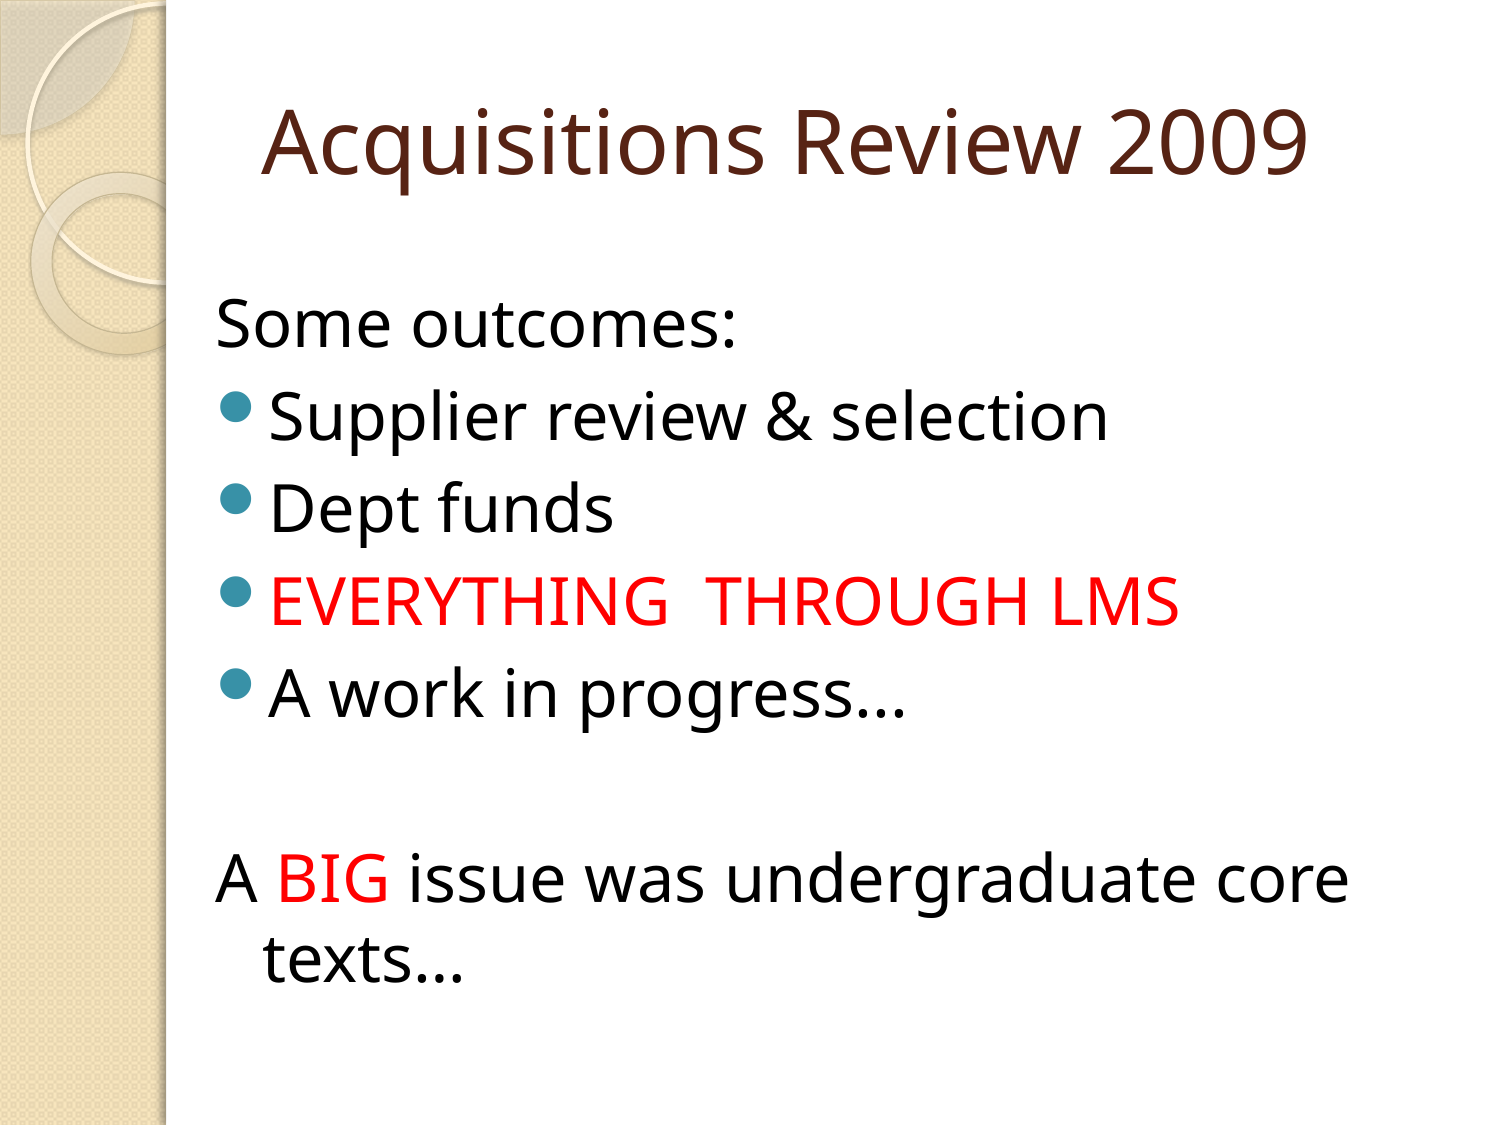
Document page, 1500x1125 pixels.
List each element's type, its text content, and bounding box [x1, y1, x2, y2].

title Acquisitions Review 2009 [246, 45, 1477, 233]
list Some outcomes: Supplier review & selection Dept funds EVERYTHING THROUGH LMS A work in progress... A BIG issue was undergraduate core texts… [187, 273, 1500, 1094]
